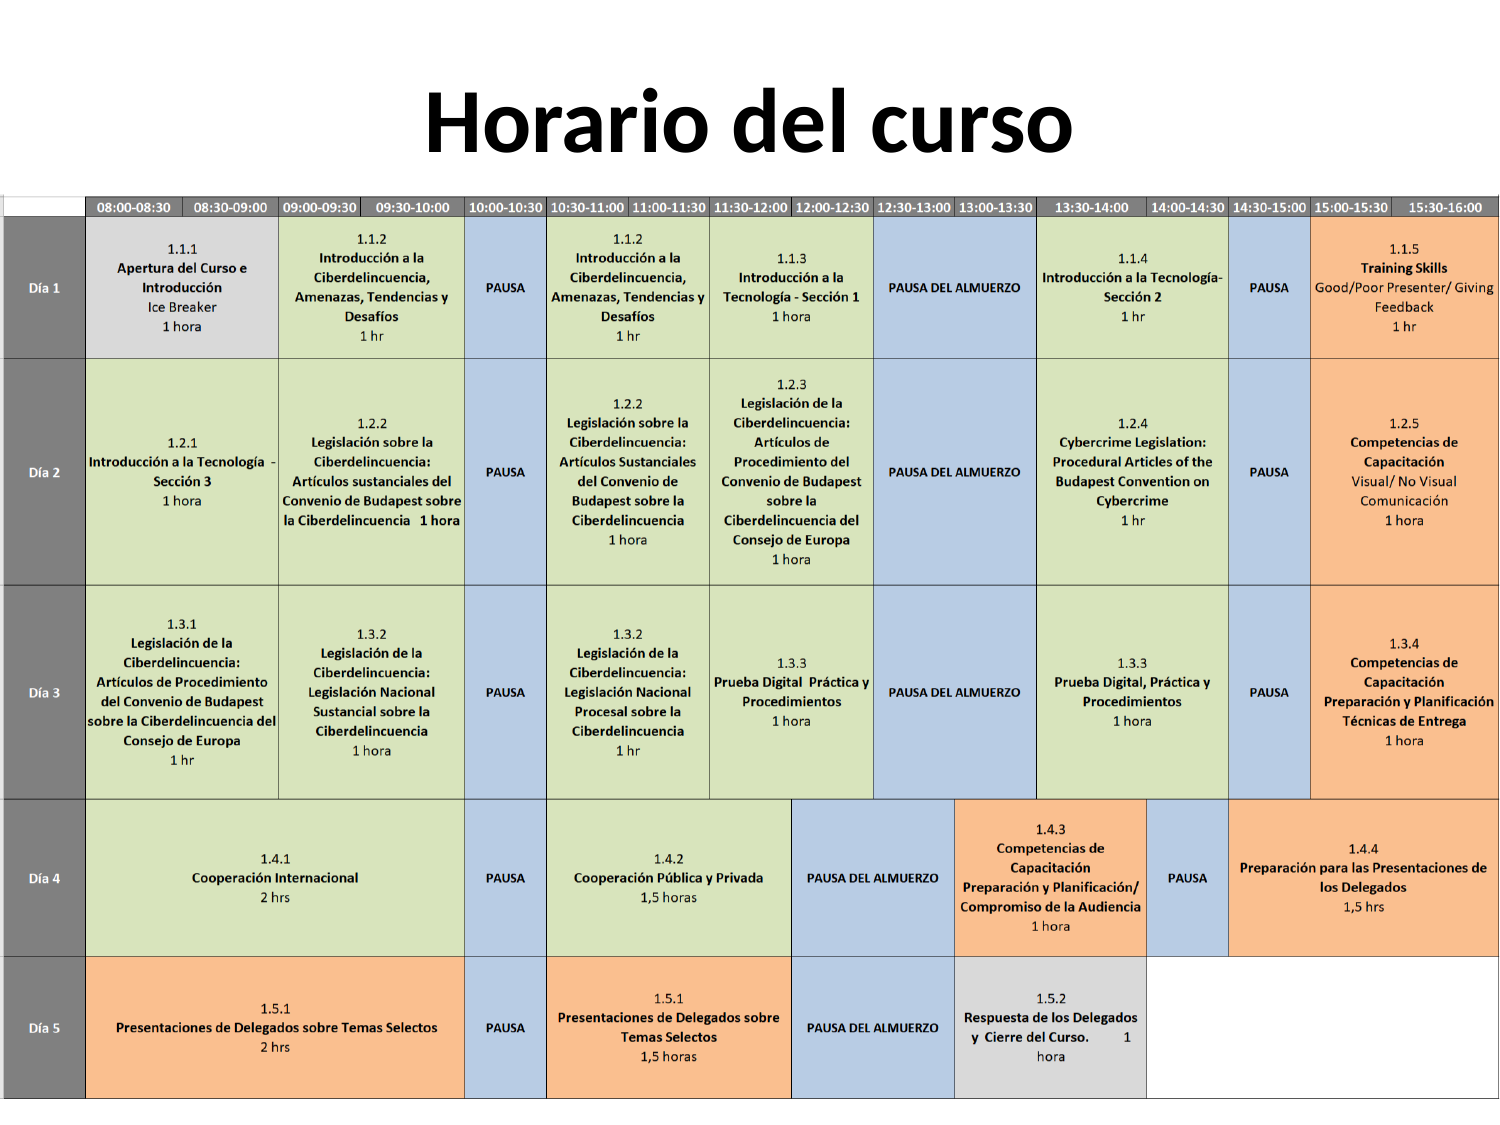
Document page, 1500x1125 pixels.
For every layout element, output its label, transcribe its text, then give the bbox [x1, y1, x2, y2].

picture [0, 194, 1500, 1099]
title Horario del curso [75, 45, 1425, 188]
